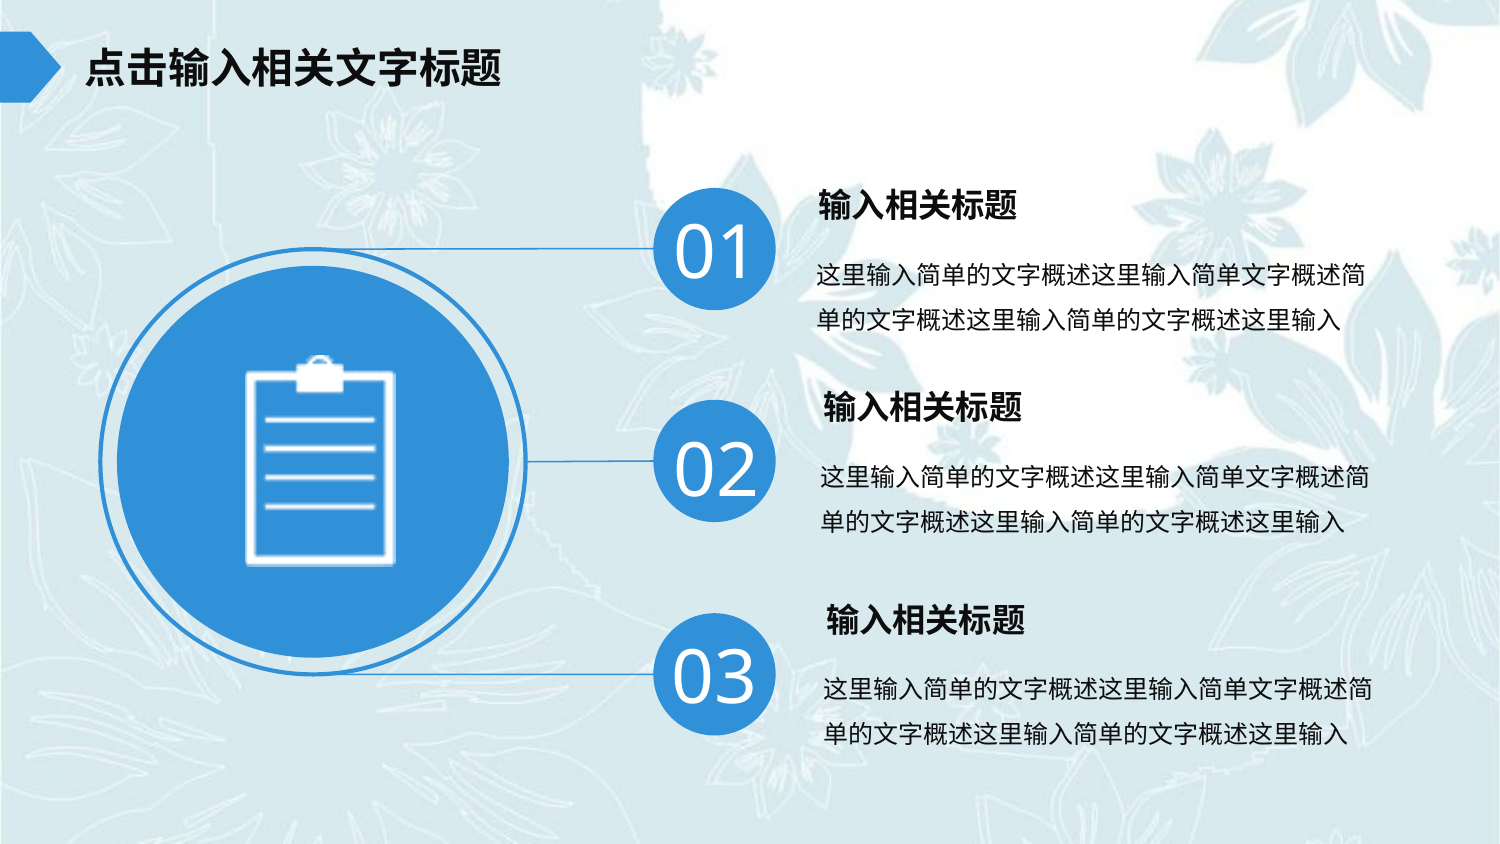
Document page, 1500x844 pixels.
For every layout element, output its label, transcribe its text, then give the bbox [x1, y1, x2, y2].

text_box 这里输入简单的文字概述这里输入简单文字概述简单的文字概述这里输入简单的文字概述这里输入 [806, 439, 1388, 544]
picture [0, 0, 1500, 844]
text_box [655, 401, 777, 521]
text_box 这里输入简单的文字概述这里输入简单文字概述简单的文字概述这里输入简单的文字概述这里输入 [808, 651, 1391, 757]
text_box [0, 29, 63, 105]
text_box [98, 247, 528, 677]
text_box 输入相关标题 [811, 591, 1143, 647]
text_box 这里输入简单的文字概述这里输入简单文字概述简单的文字概述这里输入简单的文字概述这里输入 [801, 237, 1384, 342]
text_box 点击输入相关文字标题 [70, 34, 518, 100]
text_box 输入相关标题 [803, 177, 1136, 232]
text_box 输入相关标题 [808, 379, 1140, 434]
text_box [655, 615, 775, 734]
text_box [655, 189, 777, 309]
